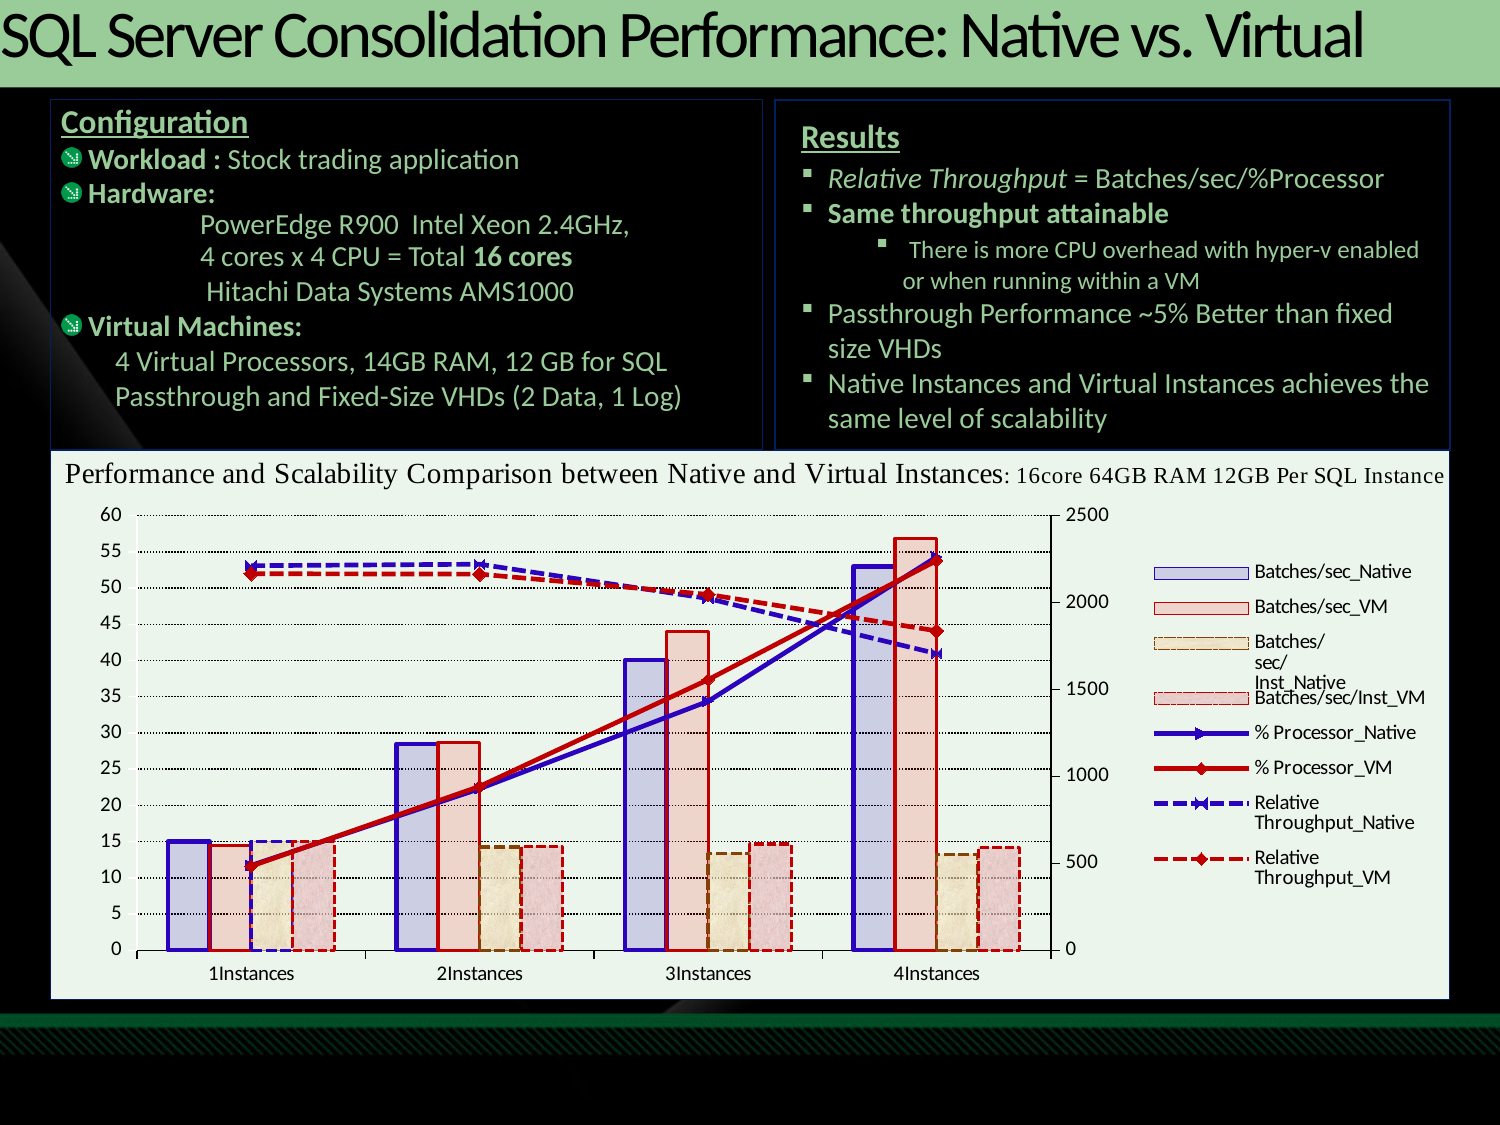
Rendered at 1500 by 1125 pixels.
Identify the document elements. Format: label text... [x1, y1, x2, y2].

picture [0, 88, 1500, 1125]
list Configuration Workload : Stock trading application Hardware: PowerEdge R900 Intel Xeon 2.4GHz, 4 cores x 4 CPU = Total 16 cores Hitachi Data Systems AMS1000 Virtual Machines: 4 Virtual Processors, 14GB RAM, 12 GB for SQL Passthrough and Fixed-Size VHDs (2 Data, 1 Log) [50, 99, 763, 449]
title SQL Server Consolidation Performance: Native vs. Virtual [0, 0, 1500, 88]
chart [49, 449, 1451, 1001]
text_box Results Relative Throughput = Batches/sec/%Processor Same throughput attainable There is more CPU overhead with hyper-v enabled or when running within a VM Passthrough Performance ~5% Better than fixed size VHDs Native Instances and Virtual Instances achieves the same level of scalability [774, 99, 1450, 449]
